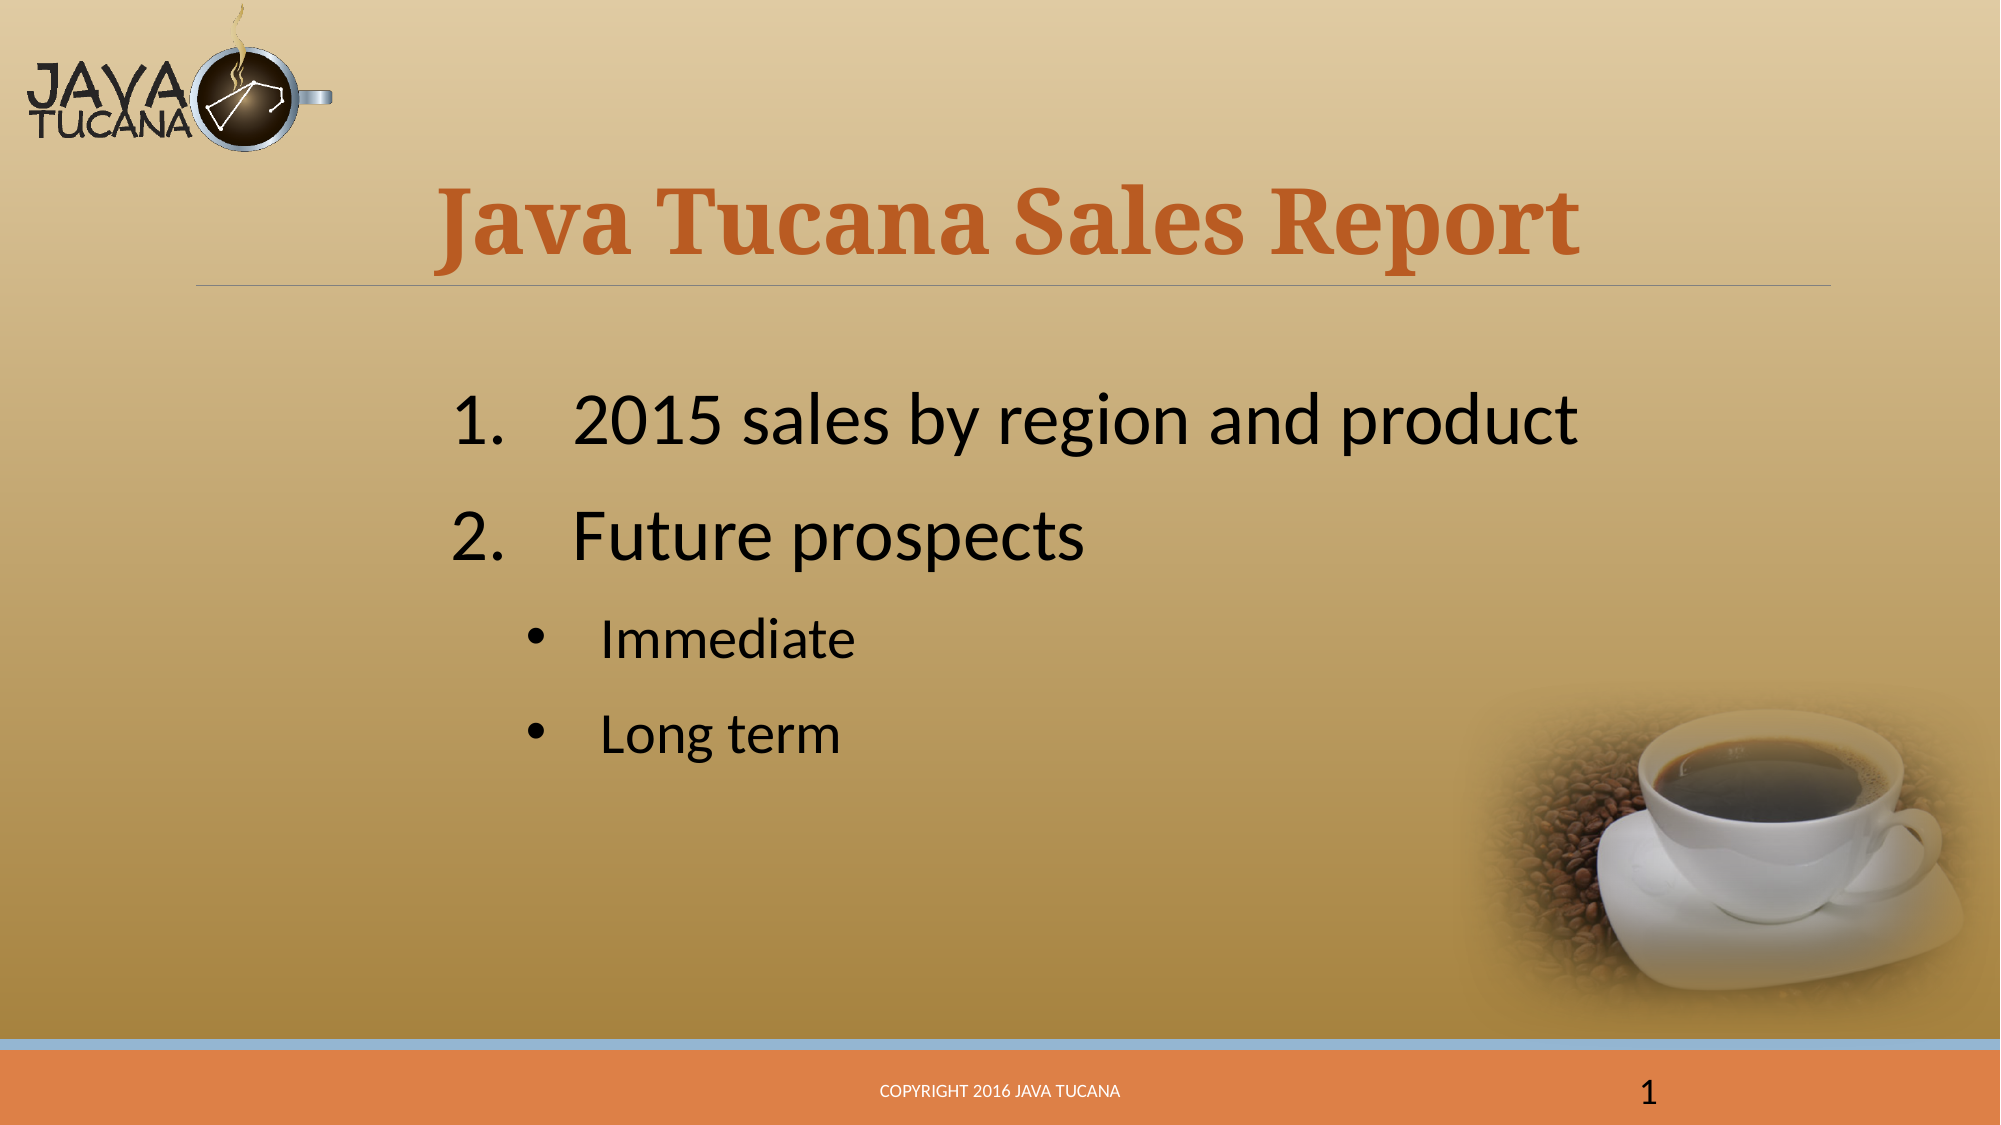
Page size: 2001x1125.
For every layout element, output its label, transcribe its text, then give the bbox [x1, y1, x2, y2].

title Java Tucana Sales Report [184, 42, 1835, 281]
text_box 2015 sales by region and product Future prospects Immediate Long term [436, 362, 1668, 773]
footer Copyright 2016 Java Tucana [604, 1059, 1396, 1120]
picture [13, 0, 341, 159]
picture [1591, 806, 1863, 915]
slide_number 1 [1624, 1059, 1840, 1120]
